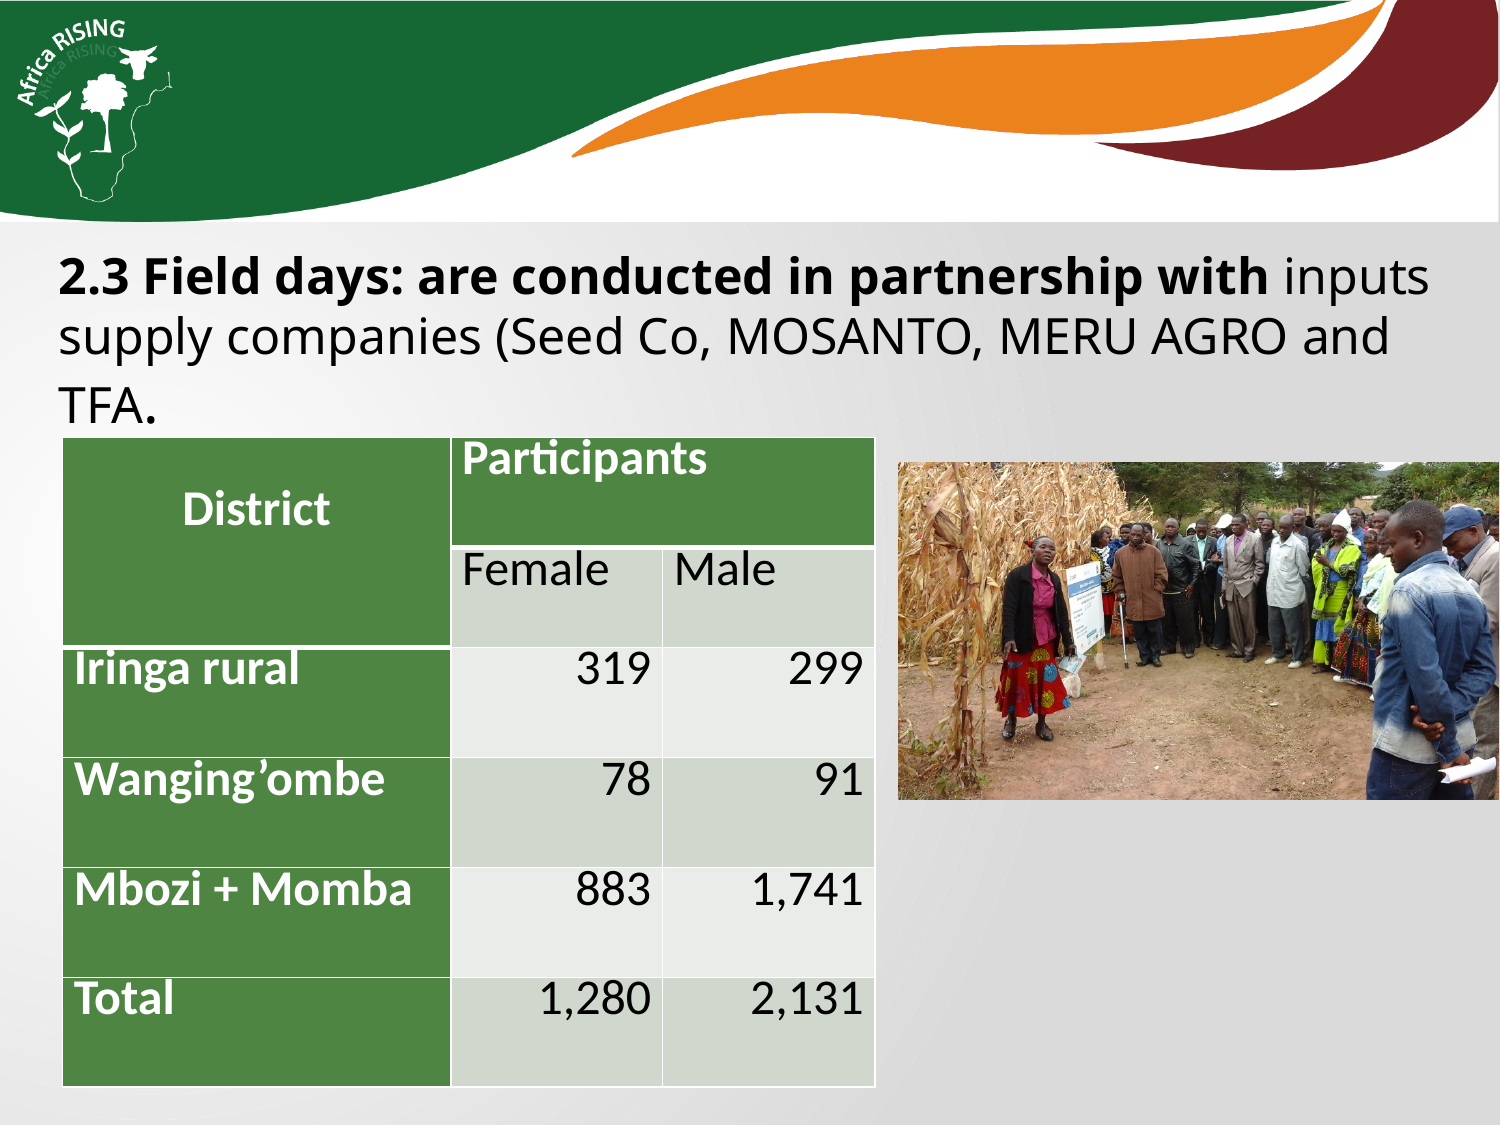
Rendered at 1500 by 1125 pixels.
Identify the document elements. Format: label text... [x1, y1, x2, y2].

table_cell Total [63, 978, 450, 1086]
table_cell Mbozi + Momba [63, 868, 450, 977]
table_cell 299 [663, 648, 874, 757]
table_cell 91 [663, 758, 874, 867]
table_cell 319 [452, 648, 662, 757]
table_cell 1,280 [452, 978, 662, 1086]
picture [897, 461, 1499, 801]
table_cell 78 [452, 758, 662, 867]
table_cell Male [663, 550, 874, 647]
list 2.3 Field days: are conducted in partnership with inputs supply companies (Seed Co, MOSANTO, MERU AGRO and TFA. [24, 237, 1463, 438]
table_header District [63, 438, 450, 645]
table_cell 2,131 [663, 978, 874, 1086]
table_cell Iringa rural [63, 650, 450, 757]
table_cell Wanging’ombe [63, 758, 450, 867]
table_cell 1,741 [663, 868, 874, 977]
picture [0, 0, 1499, 222]
table_header Participants [452, 438, 874, 545]
table_cell Female [452, 550, 662, 647]
table_cell 883 [452, 868, 662, 977]
